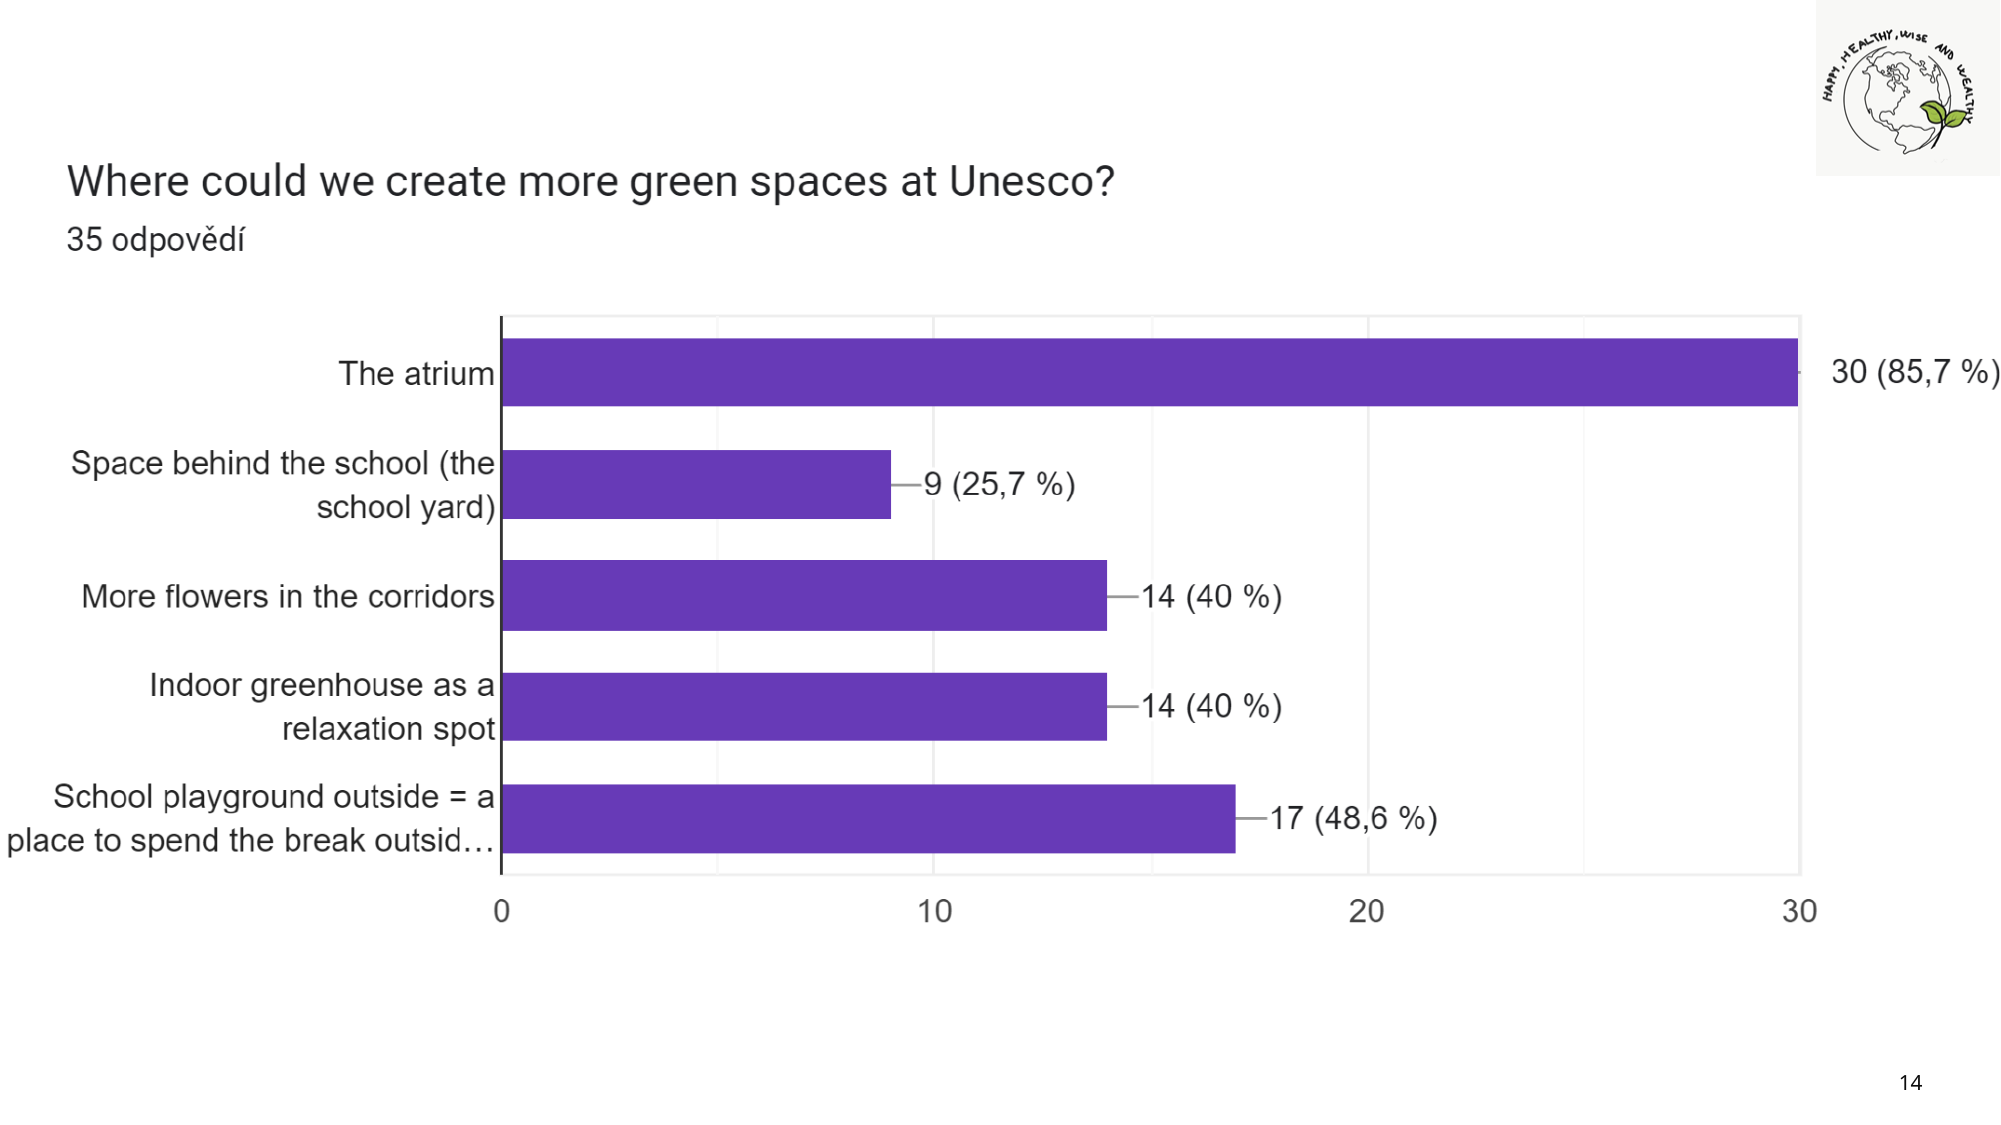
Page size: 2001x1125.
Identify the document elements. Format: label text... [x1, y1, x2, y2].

slide_number ‹#› [1777, 1061, 1938, 1107]
picture [0, 0, 2000, 1039]
